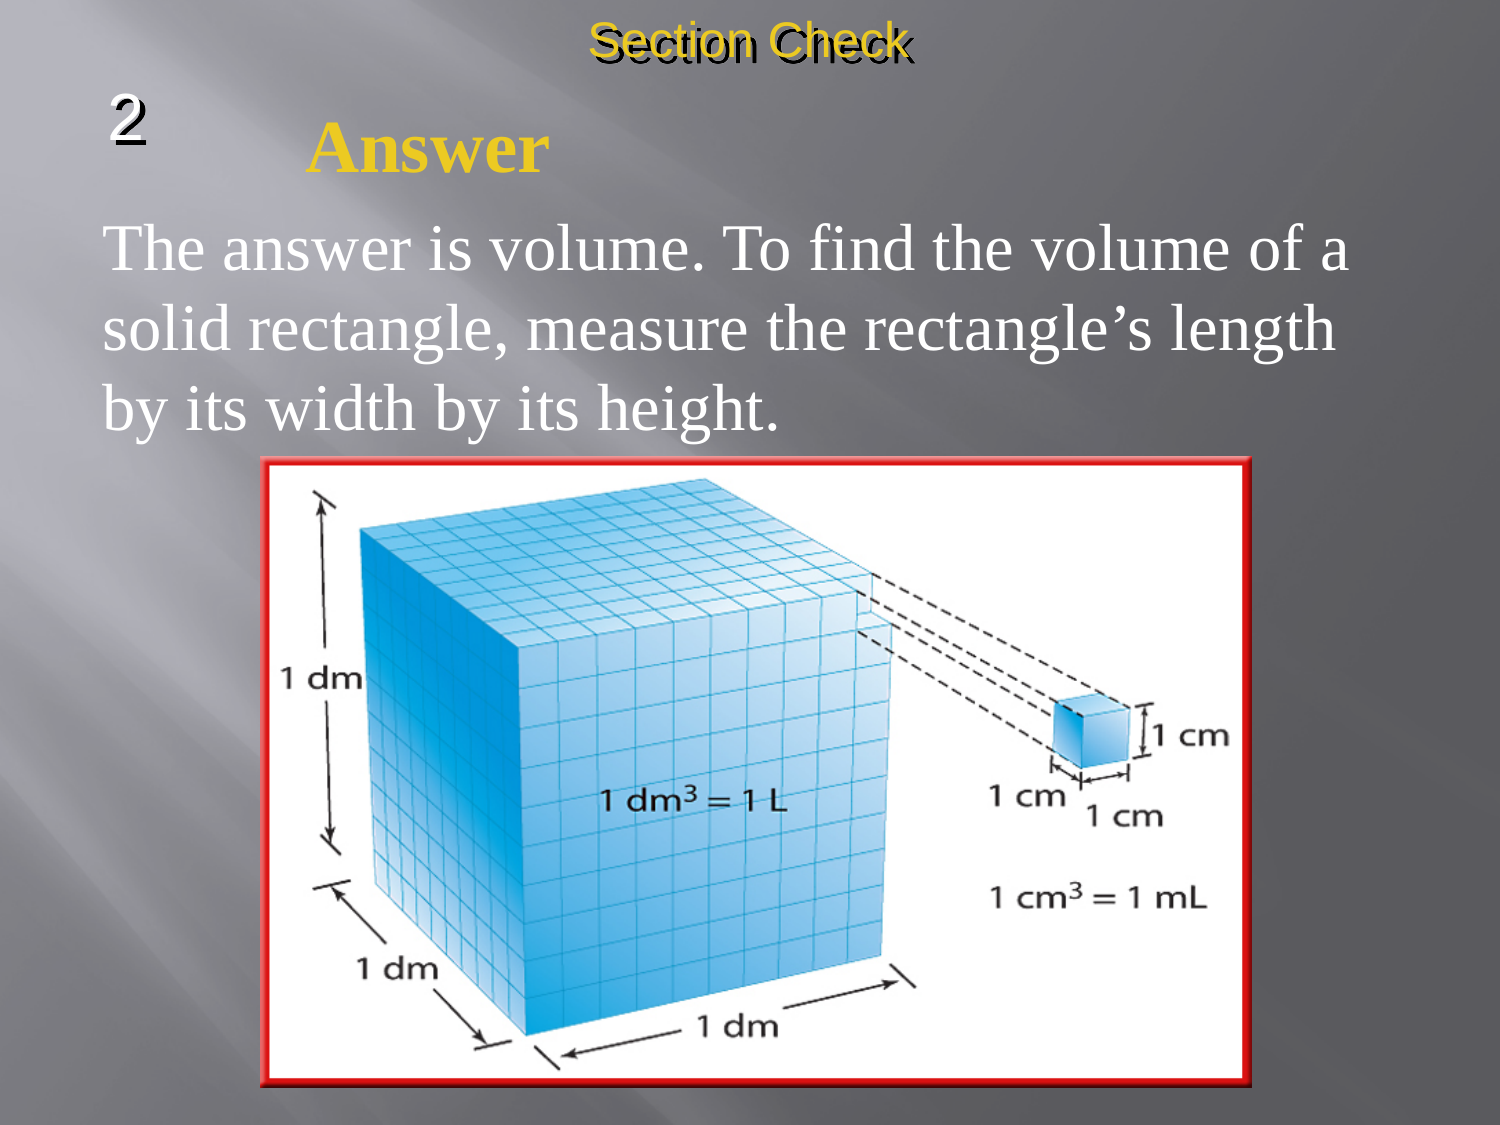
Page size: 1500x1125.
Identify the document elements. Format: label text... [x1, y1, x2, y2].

picture [260, 456, 1252, 1088]
text_box Section Check [572, 0, 925, 75]
text_box 2 [93, 66, 160, 162]
text_box Answer [290, 99, 566, 196]
text_box The answer is volume. To find the volume of a solid rectangle, measure the rectangle’s length by its width by its height. [87, 196, 1425, 451]
